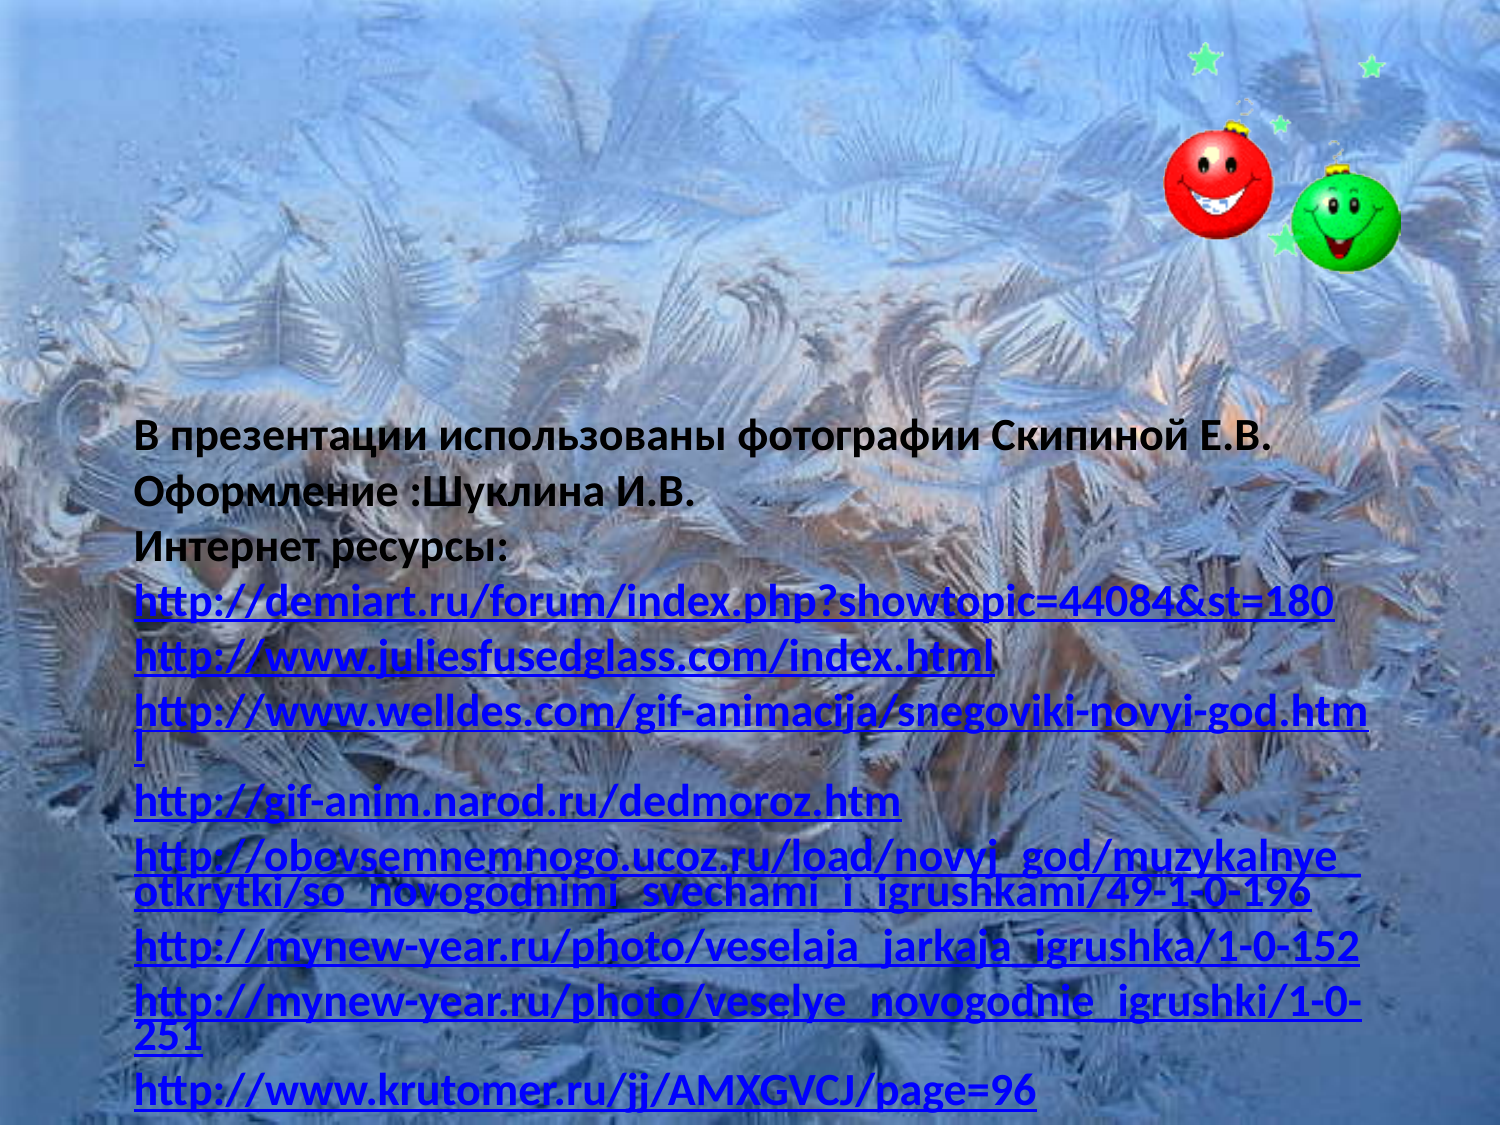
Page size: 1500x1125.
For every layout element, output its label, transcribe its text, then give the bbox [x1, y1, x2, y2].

picture [0, 0, 1500, 1125]
list В презентации использованы фотографии Скипиной Е.В. Оформление :Шуклина И.В. Интернет ресурсы: http://demiart.ru/forum/index.php?showtopic=44084&st=180 http://www.juliesfusedglass.com/index.html http://www.welldes.com/gif-animacija/snegoviki-novyi-god.html http://gif-anim.narod.ru/dedmoroz.htm http://obovsemnemnogo.ucoz.ru/load/novyj_god/muzykalnye_otkrytki/so_novogodnimi_svechami_i_igrushkami/49-1-0-196 http://mynew-year.ru/photo/veselaja_jarkaja_igrushka/1-0-152 http://mynew-year.ru/photo/veselye_novogodnie_igrushki/1-0-251 http://www.krutomer.ru/jj/AMXGVCJ/page=96 http://gif-anim.narod.ru/elki.htm [118, 408, 1394, 1083]
